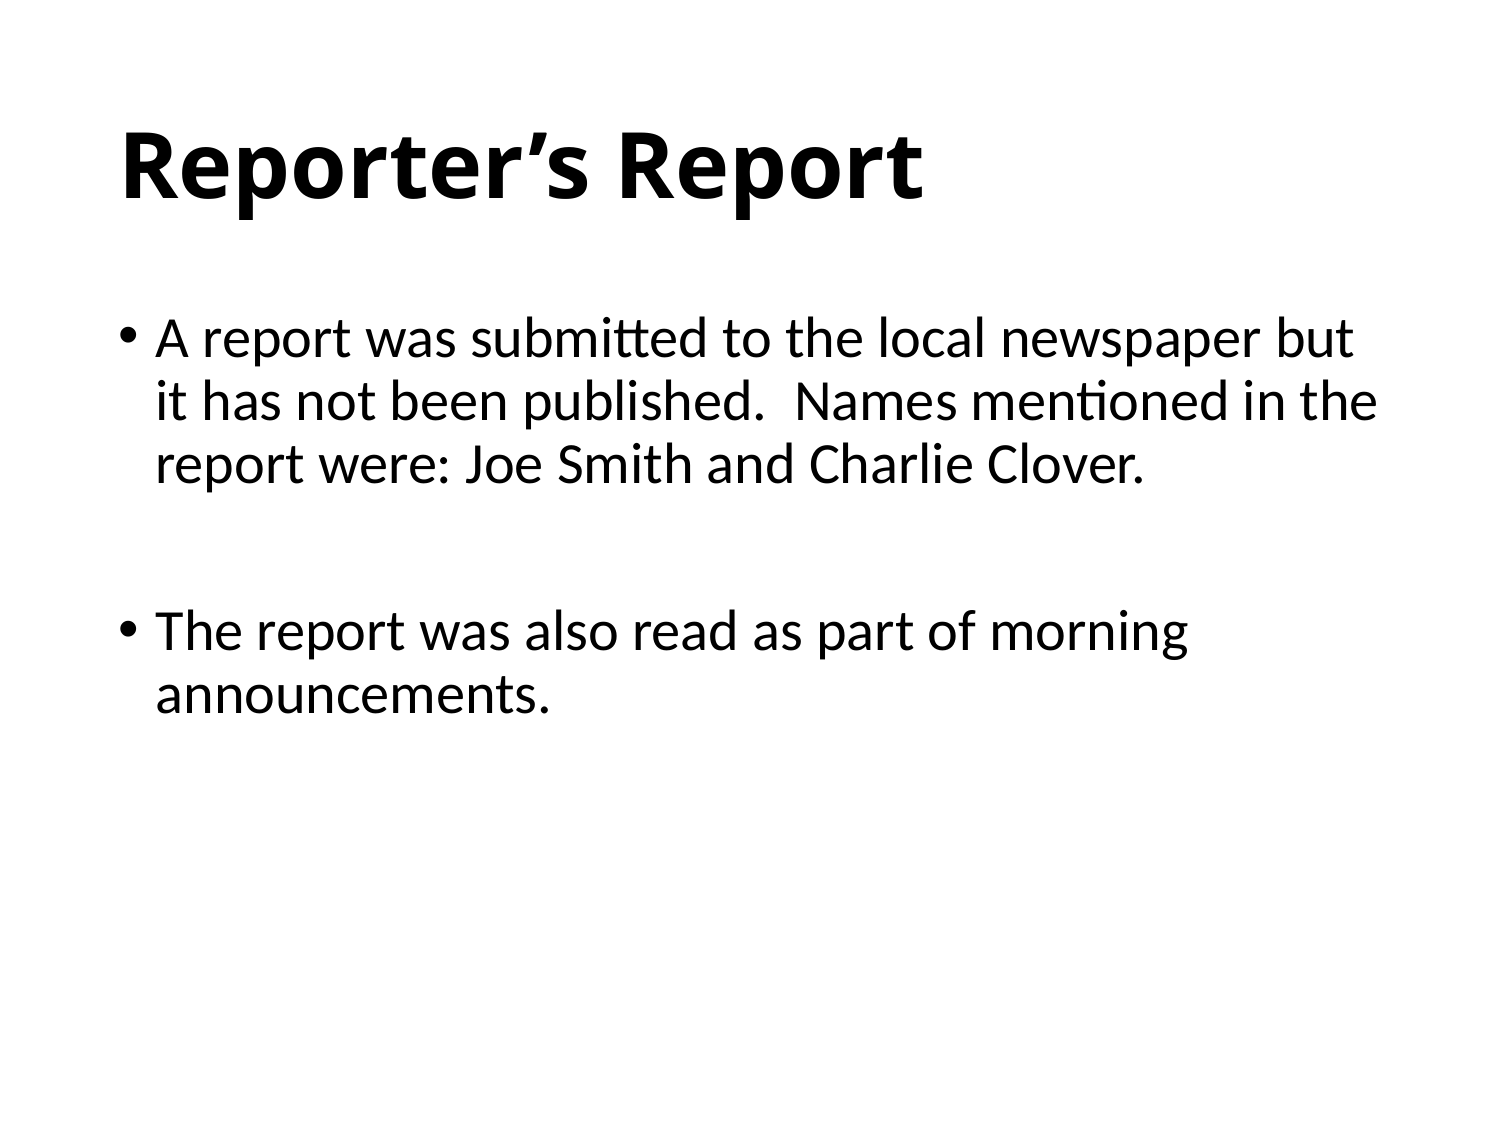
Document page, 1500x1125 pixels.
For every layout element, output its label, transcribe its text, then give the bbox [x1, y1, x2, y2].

title Reporter’s Report [103, 59, 1397, 278]
list A report was submitted to the local newspaper but it has not been published. Names mentioned in the report were: Joe Smith and Charlie Clover. The report was also read as part of morning announcements. [103, 299, 1397, 1014]
